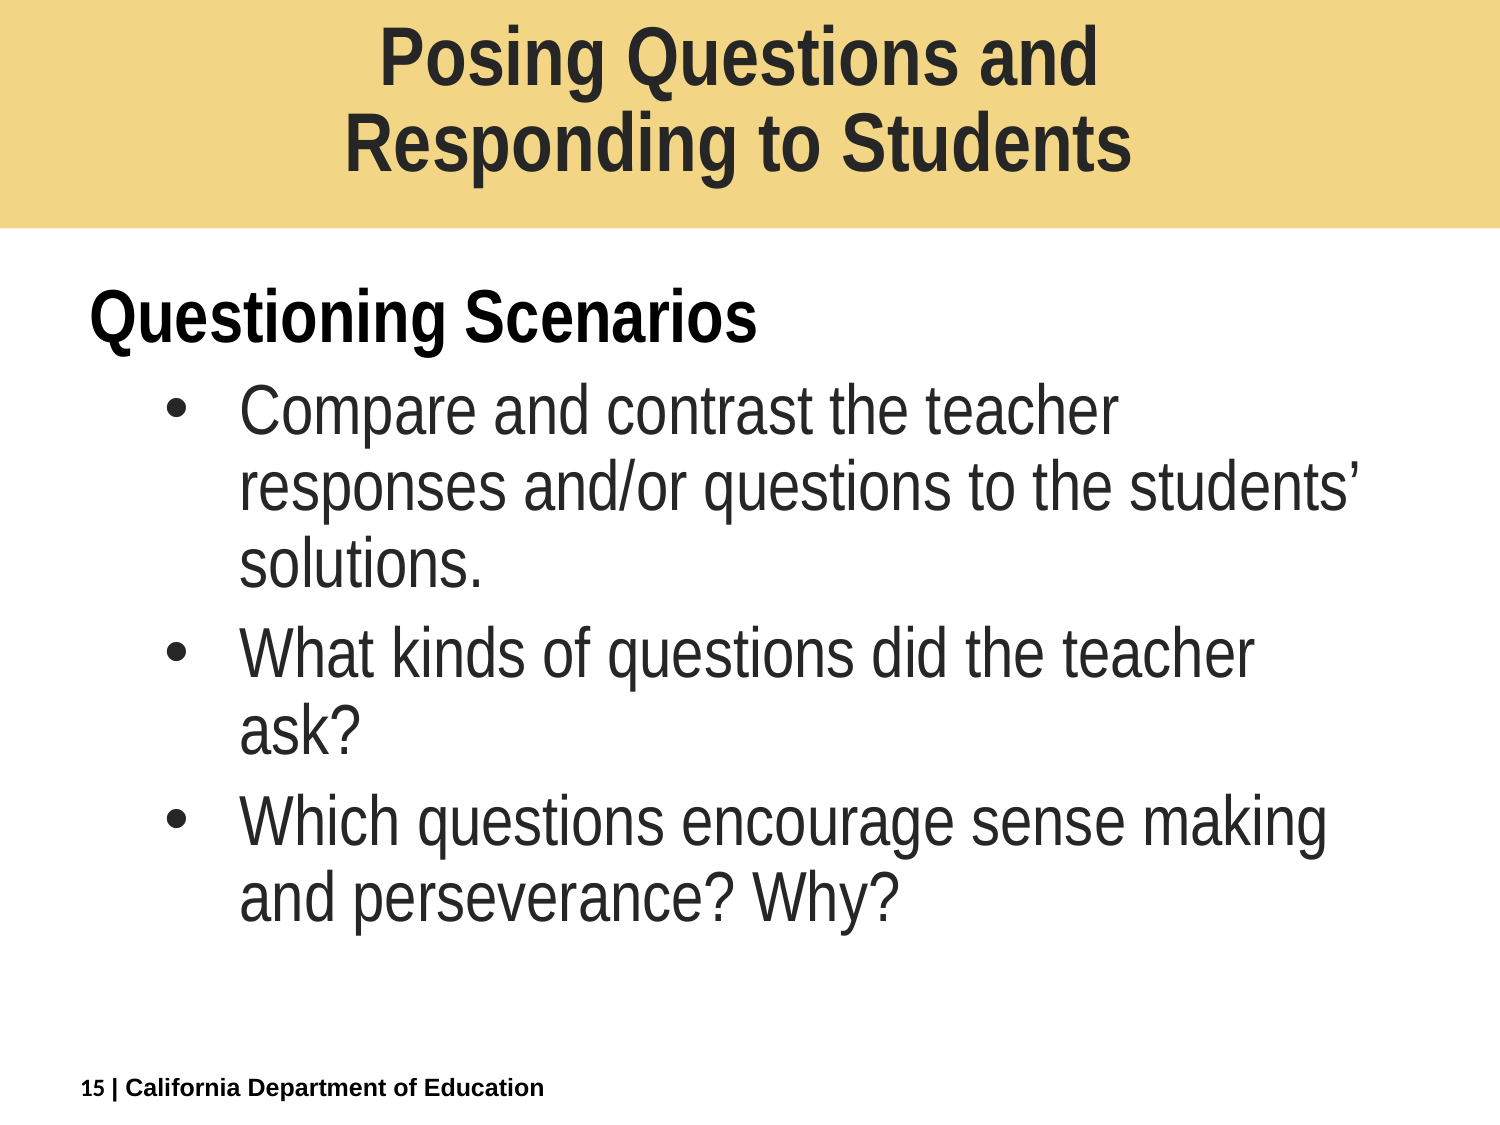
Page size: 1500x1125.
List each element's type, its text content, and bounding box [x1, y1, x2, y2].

text_box Questioning Scenarios Compare and contrast the teacher responses and/or questions to the students’ solutions. What kinds of questions did the teacher ask? Which questions encourage sense making and perseverance? Why? [75, 270, 1388, 1000]
footer | California Department of Education [121, 1064, 699, 1124]
title Posing Questions and Responding to Students [74, 11, 1426, 200]
slide_number 15 [55, 1064, 121, 1124]
